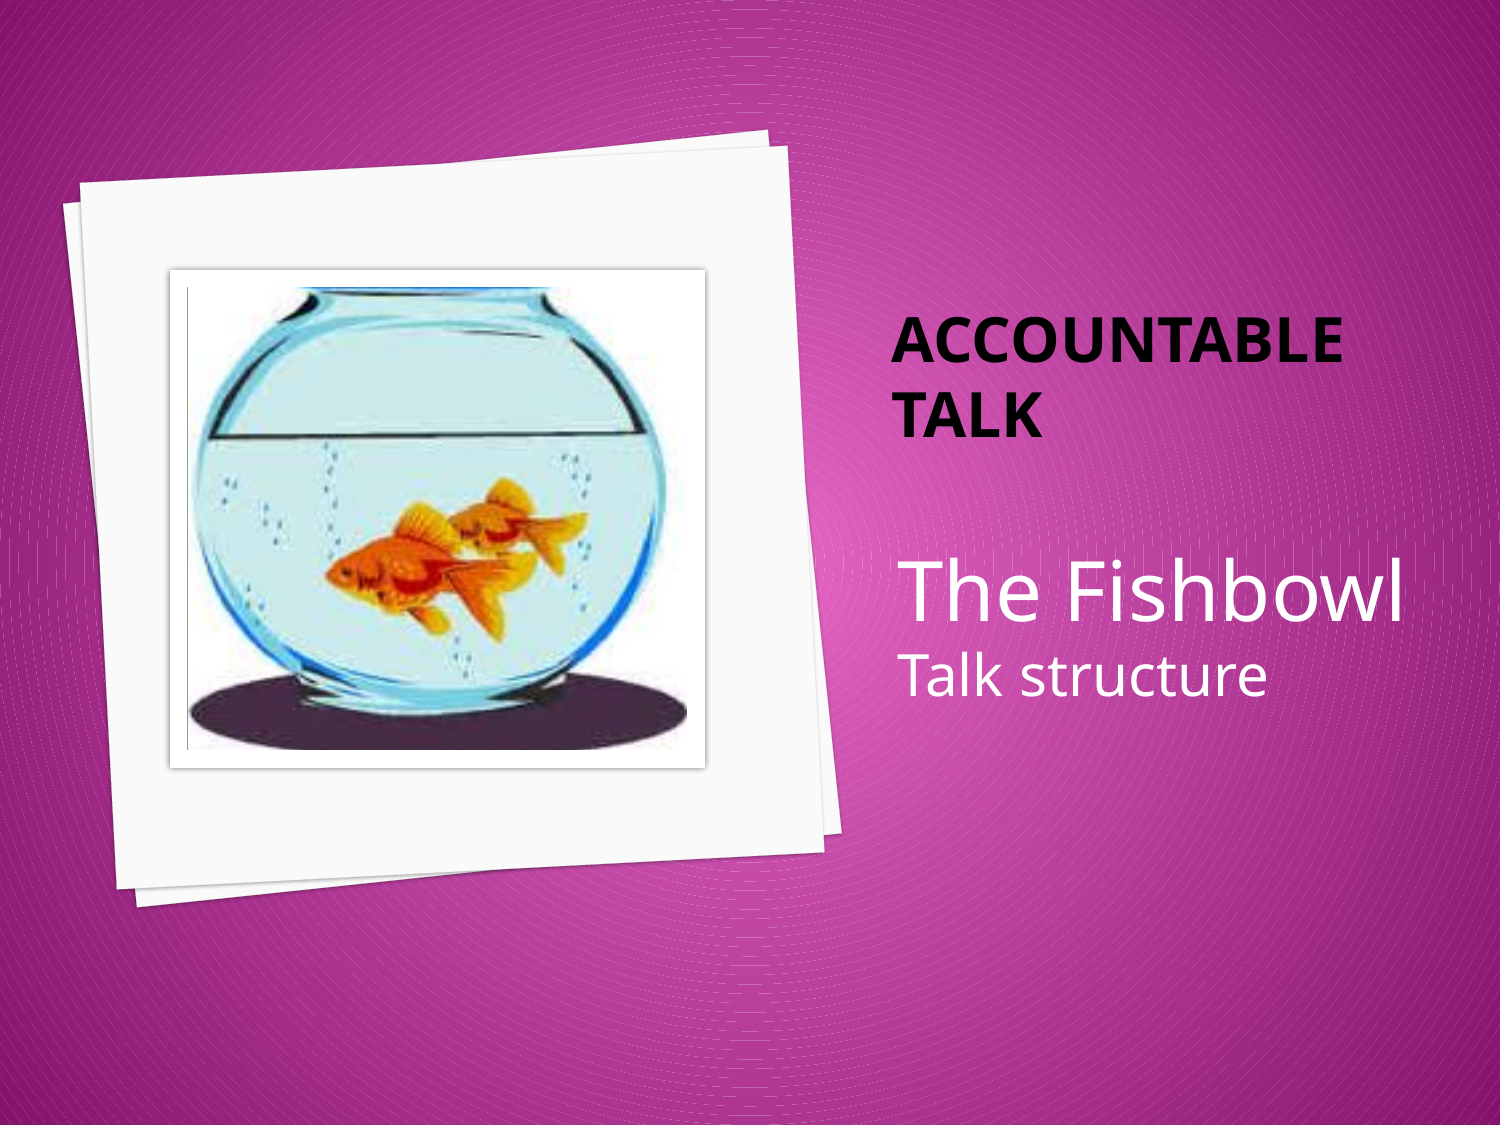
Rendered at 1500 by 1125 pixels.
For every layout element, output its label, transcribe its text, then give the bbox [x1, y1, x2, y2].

list The Fishbowl Talk structure [884, 538, 1447, 854]
title Accountable Talk [884, 187, 1447, 525]
picture [187, 286, 688, 751]
